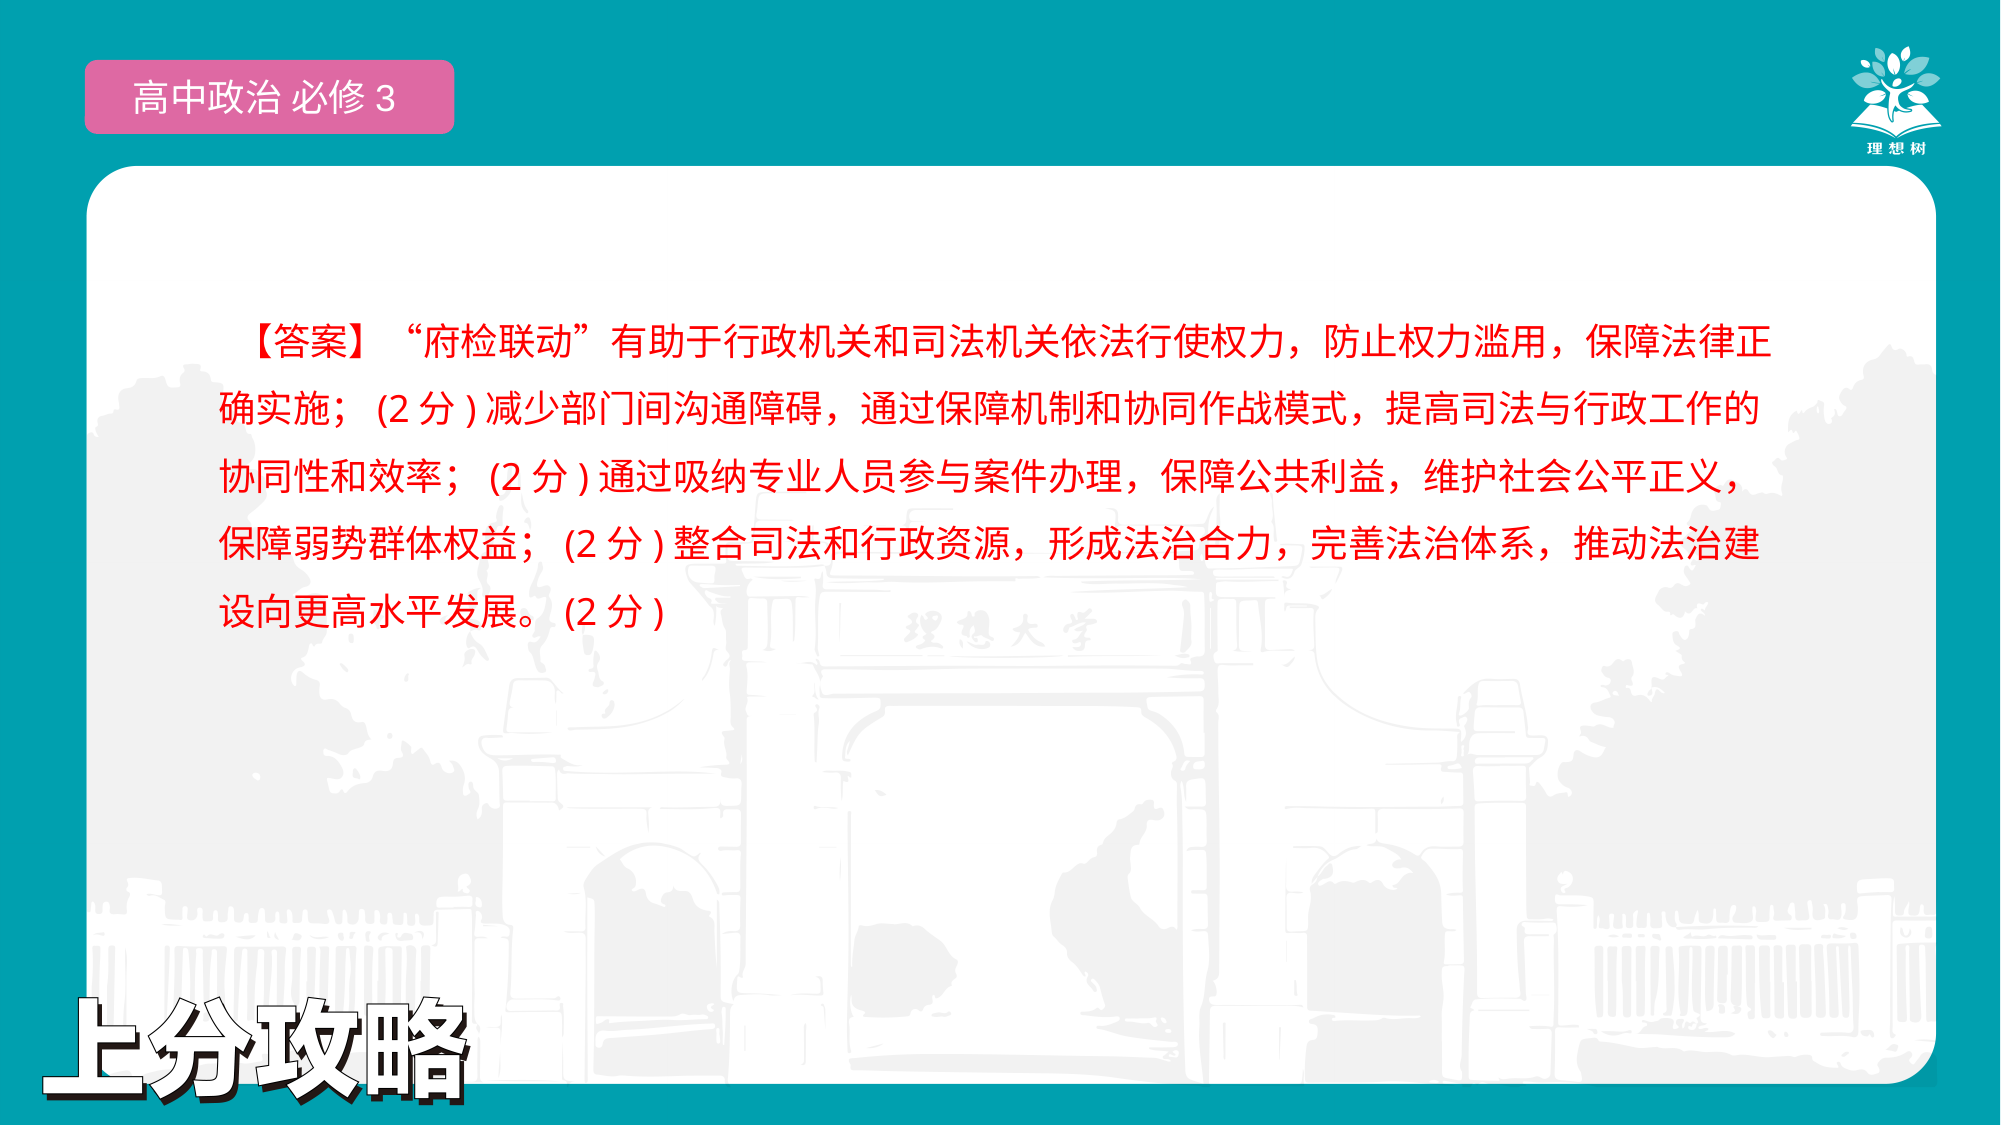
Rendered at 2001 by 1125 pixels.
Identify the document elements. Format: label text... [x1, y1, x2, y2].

text_box 高中政治 必修3 [83, 58, 456, 135]
picture [0, 0, 2001, 1125]
text_box 【答案】“府检联动”有助于行政机关和司法机关依法行使权力，防止权力滥用，保障法律正确实施；(2分)减少部门间沟通障碍，通过保障机制和协同作战模式，提高司法与行政工作的协同性和效率；(2分)通过吸纳专业人员参与案件办理，保障公共利益，维护社会公平正义，保障弱势群体权益；(2分)整合司法和行政资源，形成法治合力，完善法治体系，推动法治建设向更高水平发展。(2分) [203, 287, 1797, 838]
